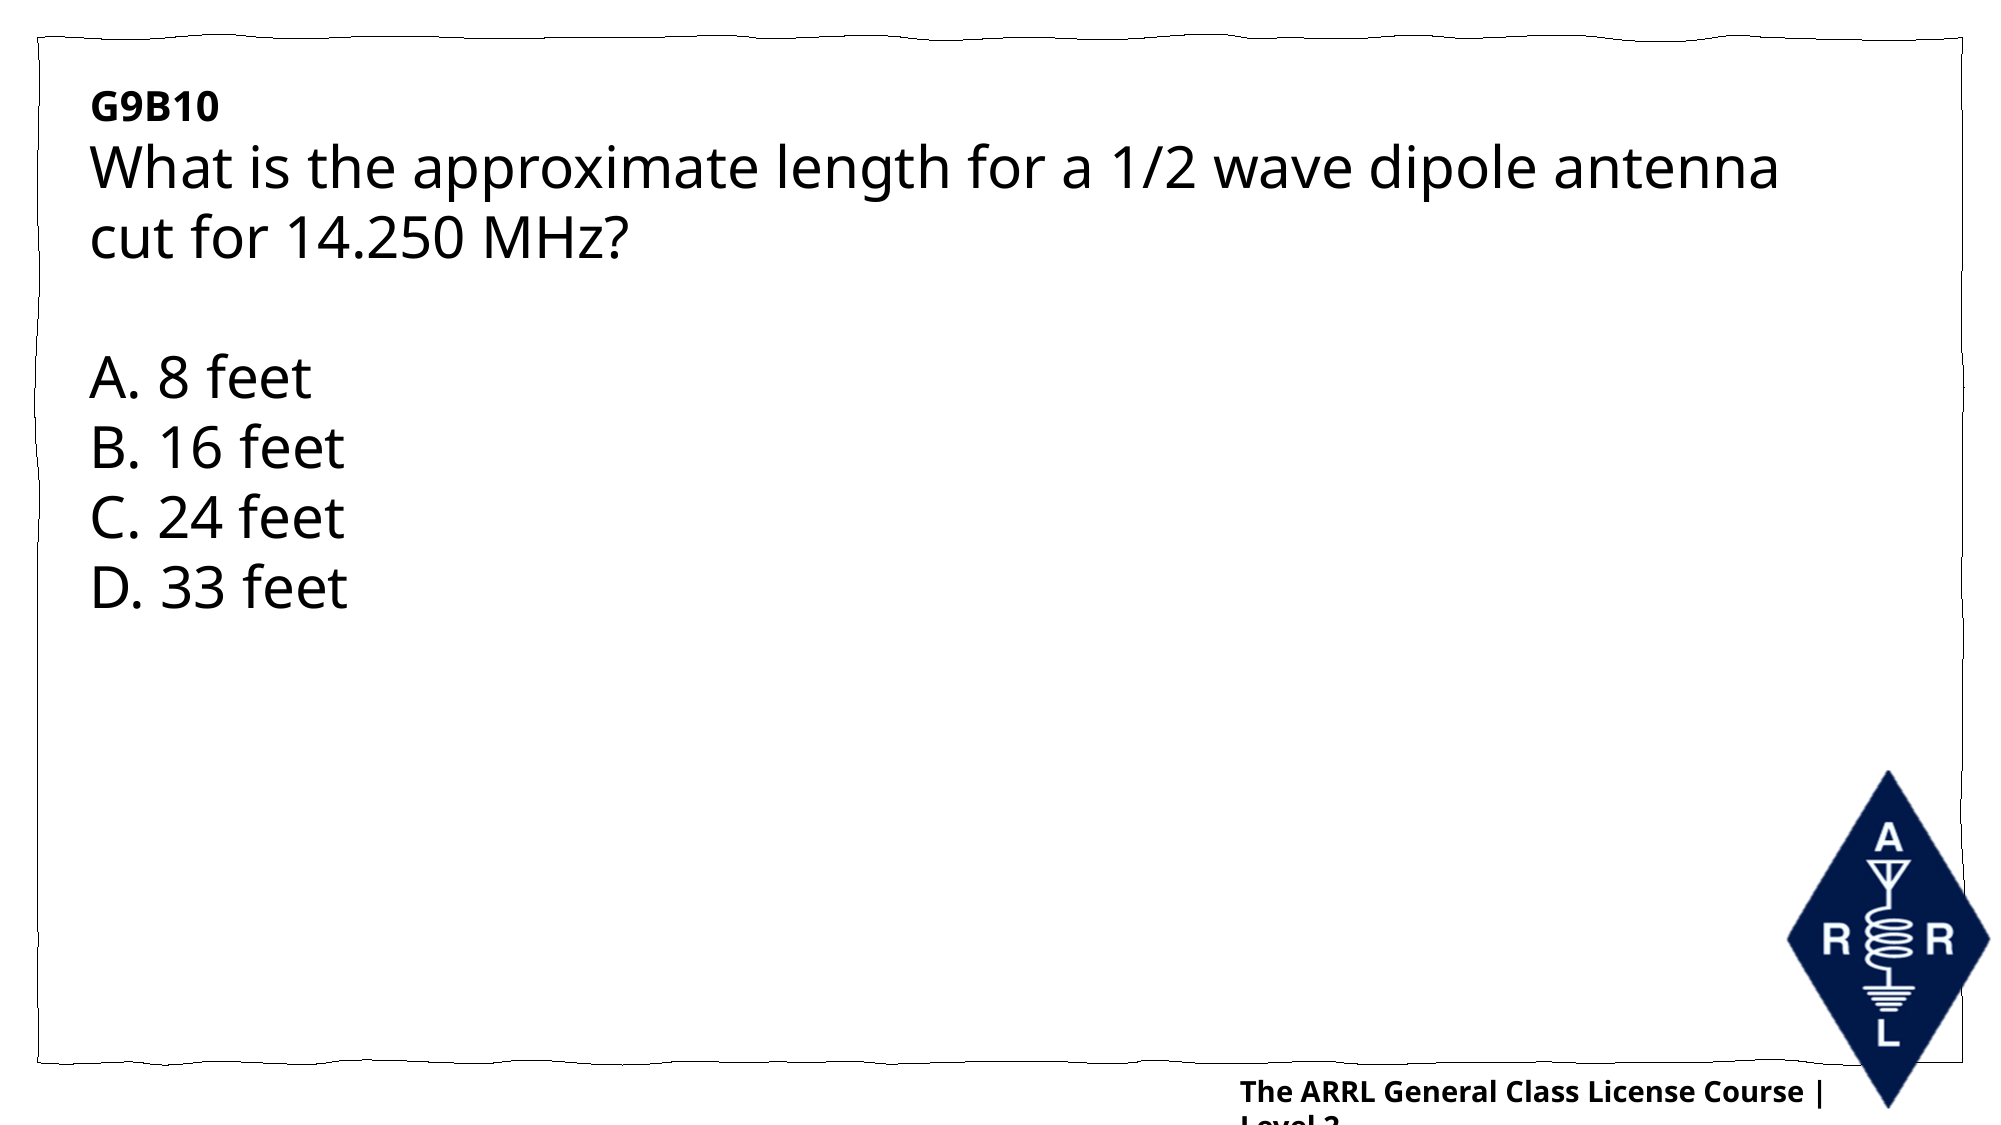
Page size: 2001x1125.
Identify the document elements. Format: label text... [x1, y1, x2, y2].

picture [1773, 752, 1999, 1125]
text_box G9B10 What is the approximate length for a 1/2 wave dipole antenna cut for 14.250 MHz? A. 8 feet B. 16 feet C. 24 feet D. 33 feet [75, 72, 1850, 628]
